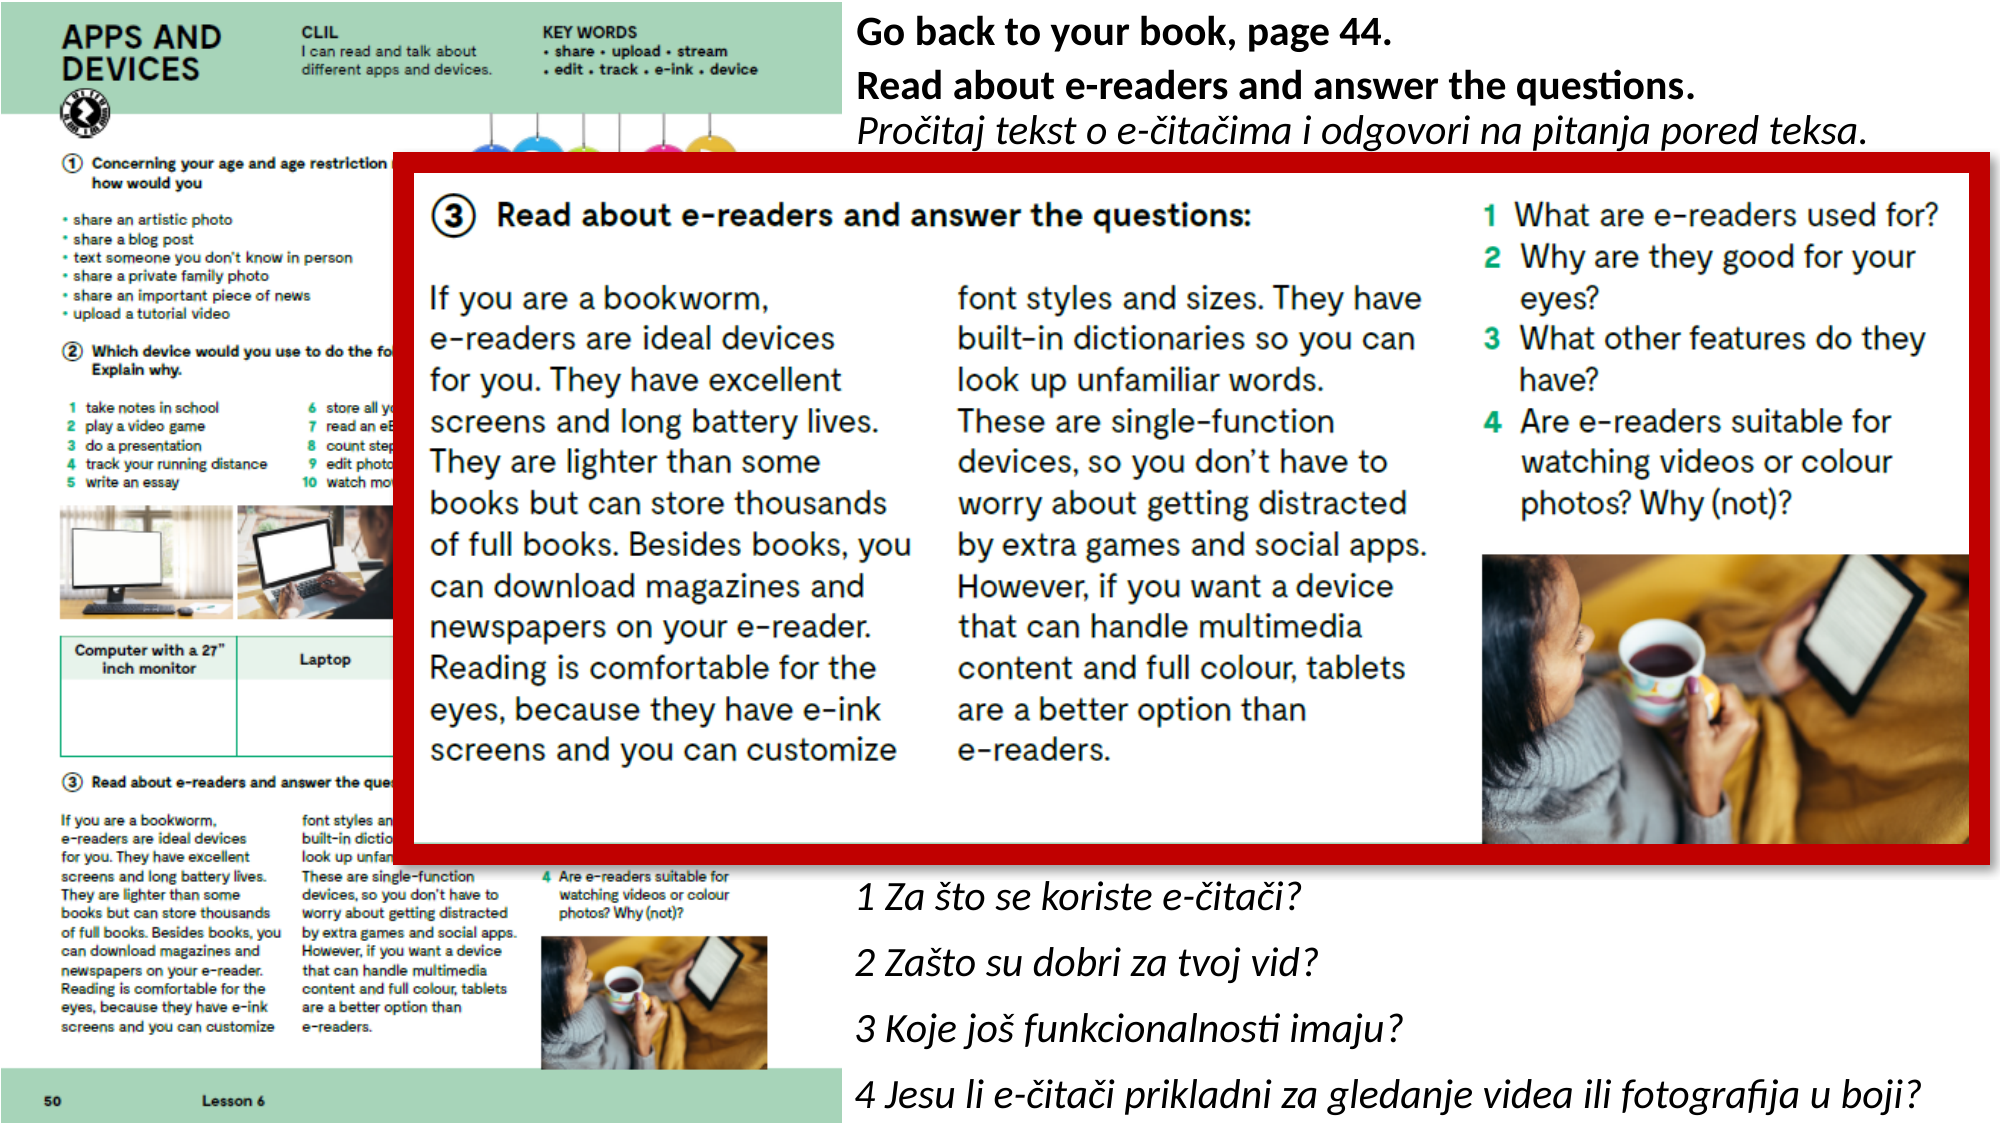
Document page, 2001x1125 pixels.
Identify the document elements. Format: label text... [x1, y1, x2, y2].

text_box Go back to your book, page 44. [841, 1, 1938, 56]
picture [1, 2, 1969, 1124]
text_box Read about e-readers and answer the questions. Pročitaj tekst o e-čitačima i odgovori na pitanja pored teksa. [842, 56, 1997, 152]
text_box 1 Za što se koriste e-čitači? 2 Zašto su dobri za tvoj vid? 3 Koje još funkcionalnosti imaju? 4 Jesu li e-čitači prikladni za gledanje videa ili fotografija u boji? [839, 867, 1980, 1125]
